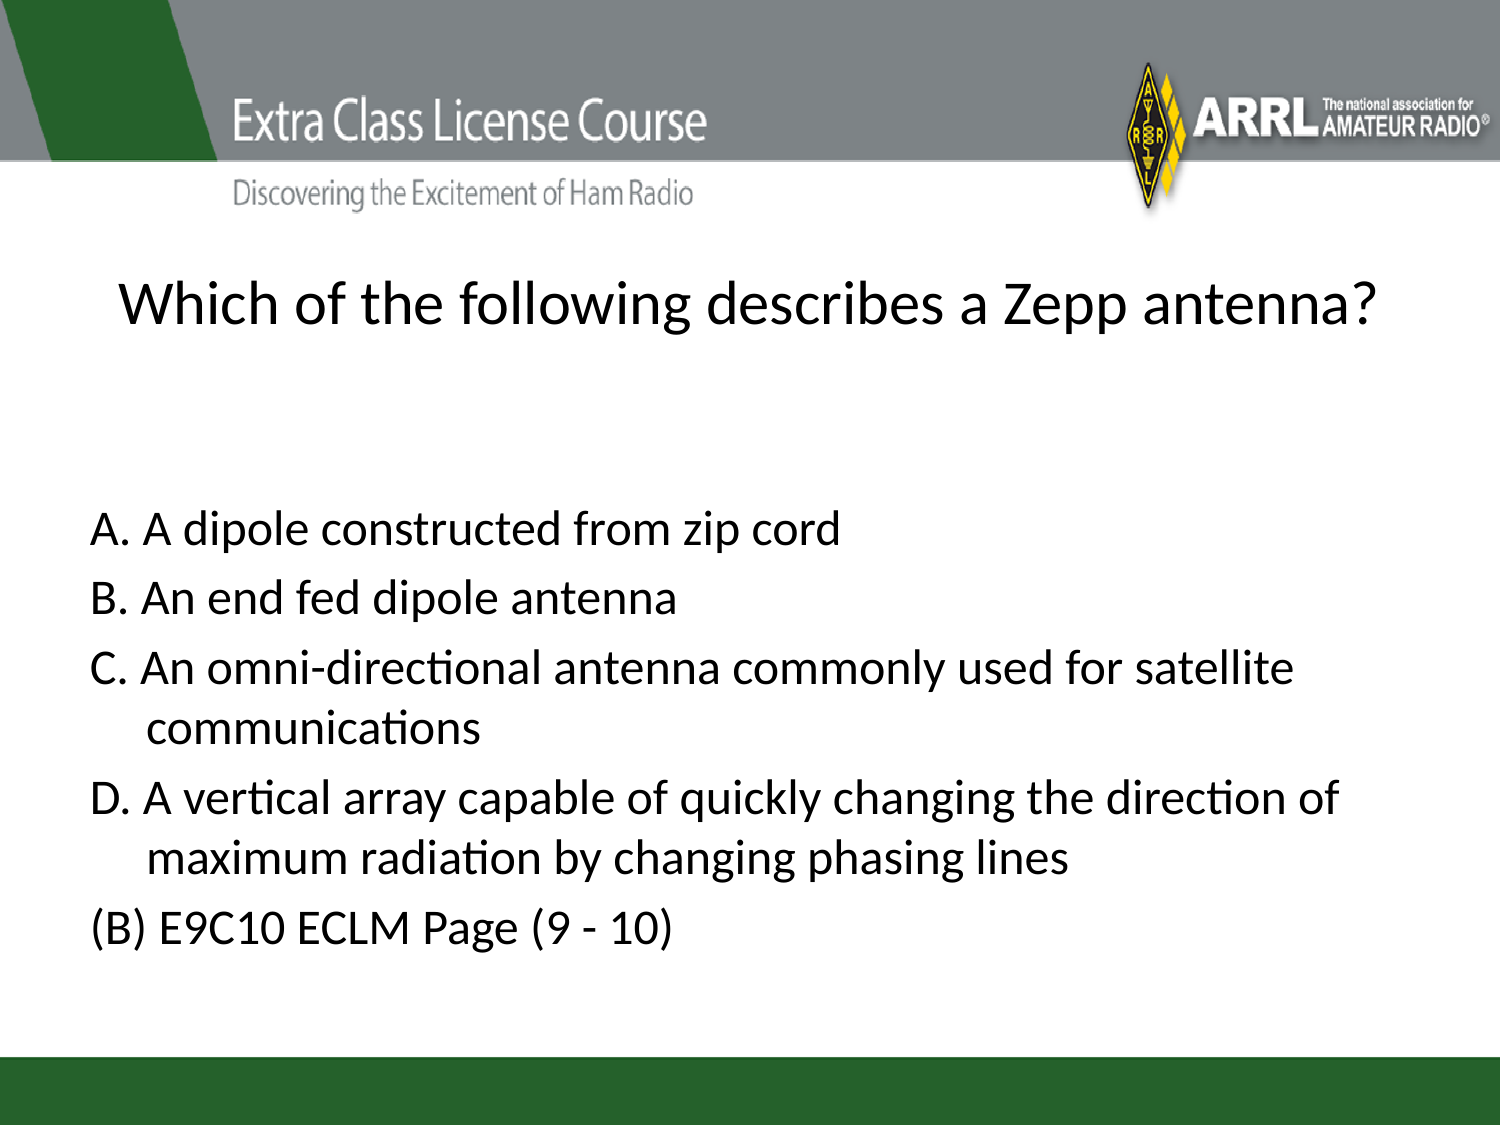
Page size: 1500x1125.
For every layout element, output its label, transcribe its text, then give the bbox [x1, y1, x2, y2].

title Which of the following describes a Zepp antenna? [75, 254, 1425, 435]
list A. A dipole constructed from zip cord B. An end fed dipole antenna C. An omni-directional antenna commonly used for satellite communications D. A vertical array capable of quickly changing the direction of maximum radiation by changing phasing lines (B) E9C10 ECLM Page (9 - 10) [75, 487, 1425, 1005]
picture [0, 0, 1500, 1125]
